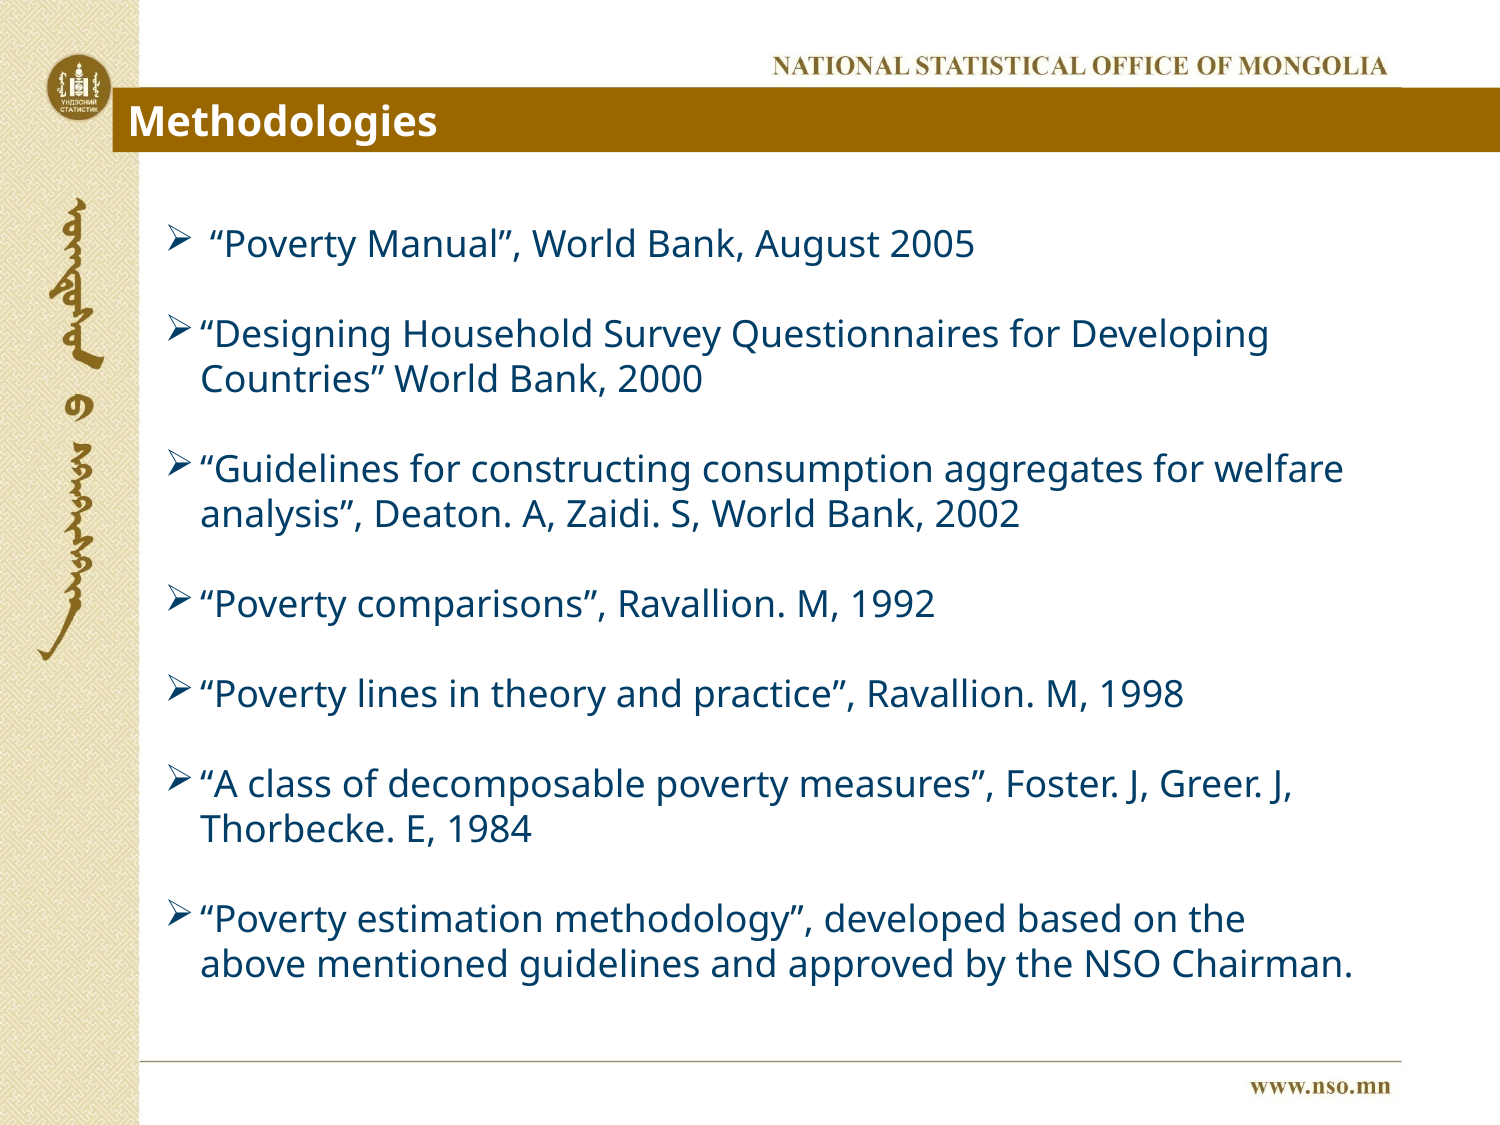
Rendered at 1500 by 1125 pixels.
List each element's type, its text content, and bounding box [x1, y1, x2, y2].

picture [0, 0, 1500, 1125]
text_box “Poverty Manual”, World Bank, August 2005 “Designing Household Survey Questionnaires for Developing Countries” World Bank, 2000 “Guidelines for constructing consumption aggregates for welfare analysis”, Deaton. A, Zaidi. S, World Bank, 2002 “Poverty comparisons”, Ravallion. M, 1992 “Poverty lines in theory and practice”, Ravallion. M, 1998 “A class of decomposable poverty measures”, Foster. J, Greer. J, Thorbecke. E, 1984 “Poverty estimation methodology”, developed based on the above mentioned guidelines and approved by the NSO Chairman. [150, 212, 1375, 1038]
text_box Methodologies [112, 87, 1500, 153]
